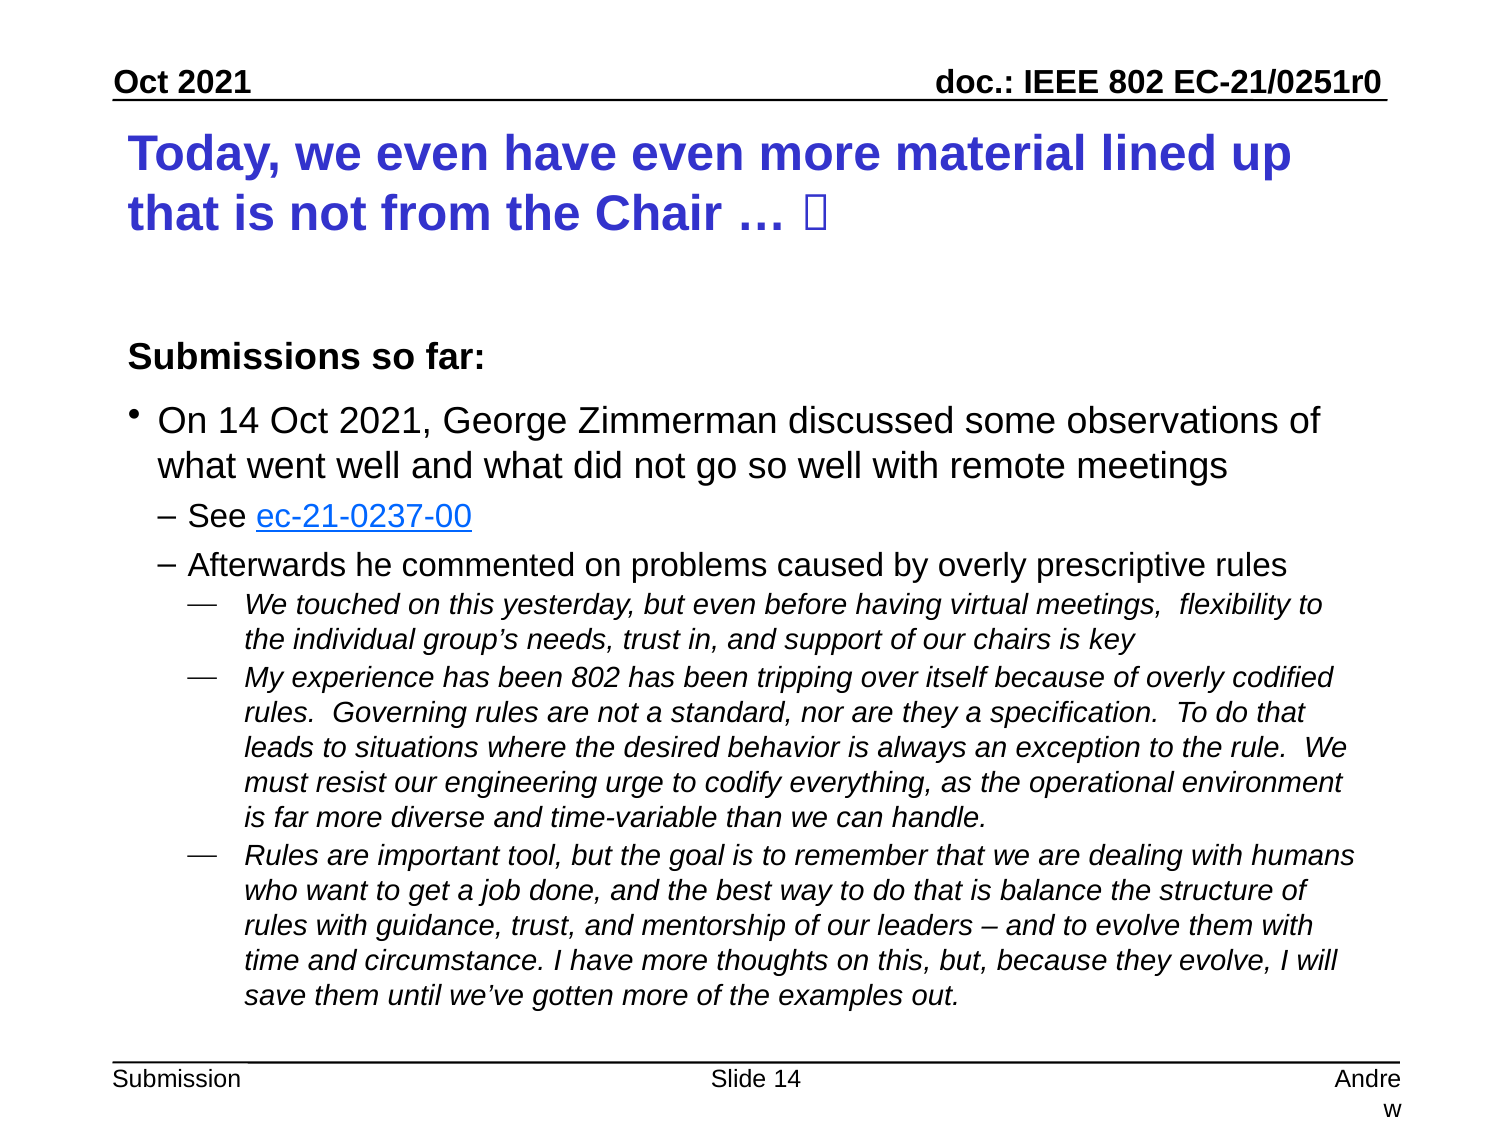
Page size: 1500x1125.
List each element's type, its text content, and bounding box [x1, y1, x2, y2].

list Submissions so far: On 14 Oct 2021, George Zimmerman discussed some observations of what went well and what did not go so well with remote meetings See ec-21-0237-00 Afterwards he commented on problems caused by overly prescriptive rules We touched on this yesterday, but even before having virtual meetings, flexibility to the individual group’s needs, trust in, and support of our chairs is key My experience has been 802 has been tripping over itself because of overly codified rules. Governing rules are not a standard, nor are they a specification. To do that leads to situations where the desired behavior is always an exception to the rule. We must resist our engineering urge to codify everything, as the operational environment is far more diverse and time-variable than we can handle. Rules are important tool, but the goal is to remember that we are dealing with humans who want to get a job done, and the best way to do that is balance the structure of rules with guidance, trust, and mentorship of our leaders – and to evolve them with time and circumstance. I have more thoughts on this, but, because they evolve, I will save them until we’ve gotten more of the examples out. [112, 324, 1388, 1000]
slide_number Slide 14 [709, 1061, 803, 1093]
footer Andrew Myles, Cisco [1320, 1061, 1402, 1093]
title Today, we even have even more material lined up that is not from the Chair …  [112, 112, 1388, 288]
